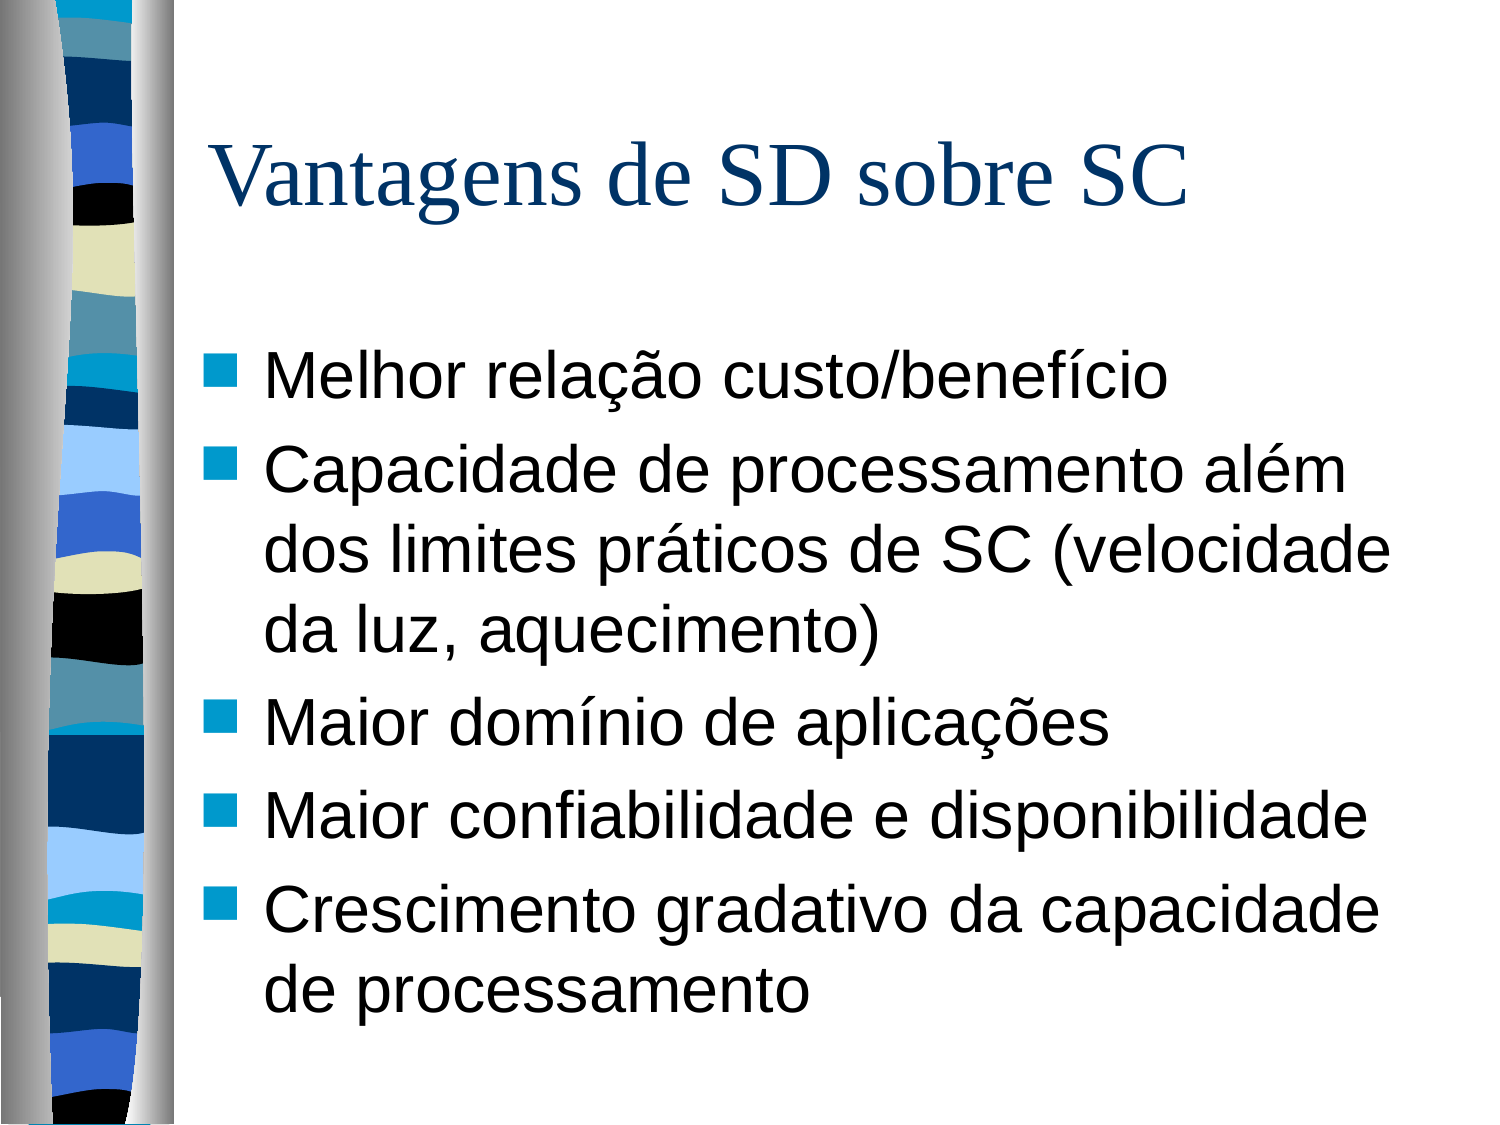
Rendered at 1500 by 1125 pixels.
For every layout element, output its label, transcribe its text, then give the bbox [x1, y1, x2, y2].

title Vantagens de SD sobre SC [192, 75, 1468, 263]
list Melhor relação custo/benefício Capacidade de processamento além dos limites práticos de SC (velocidade da luz, aquecimento) Maior domínio de aplicações Maior confiabilidade e disponibilidade Crescimento gradativo da capacidade de processamento [192, 324, 1468, 1000]
